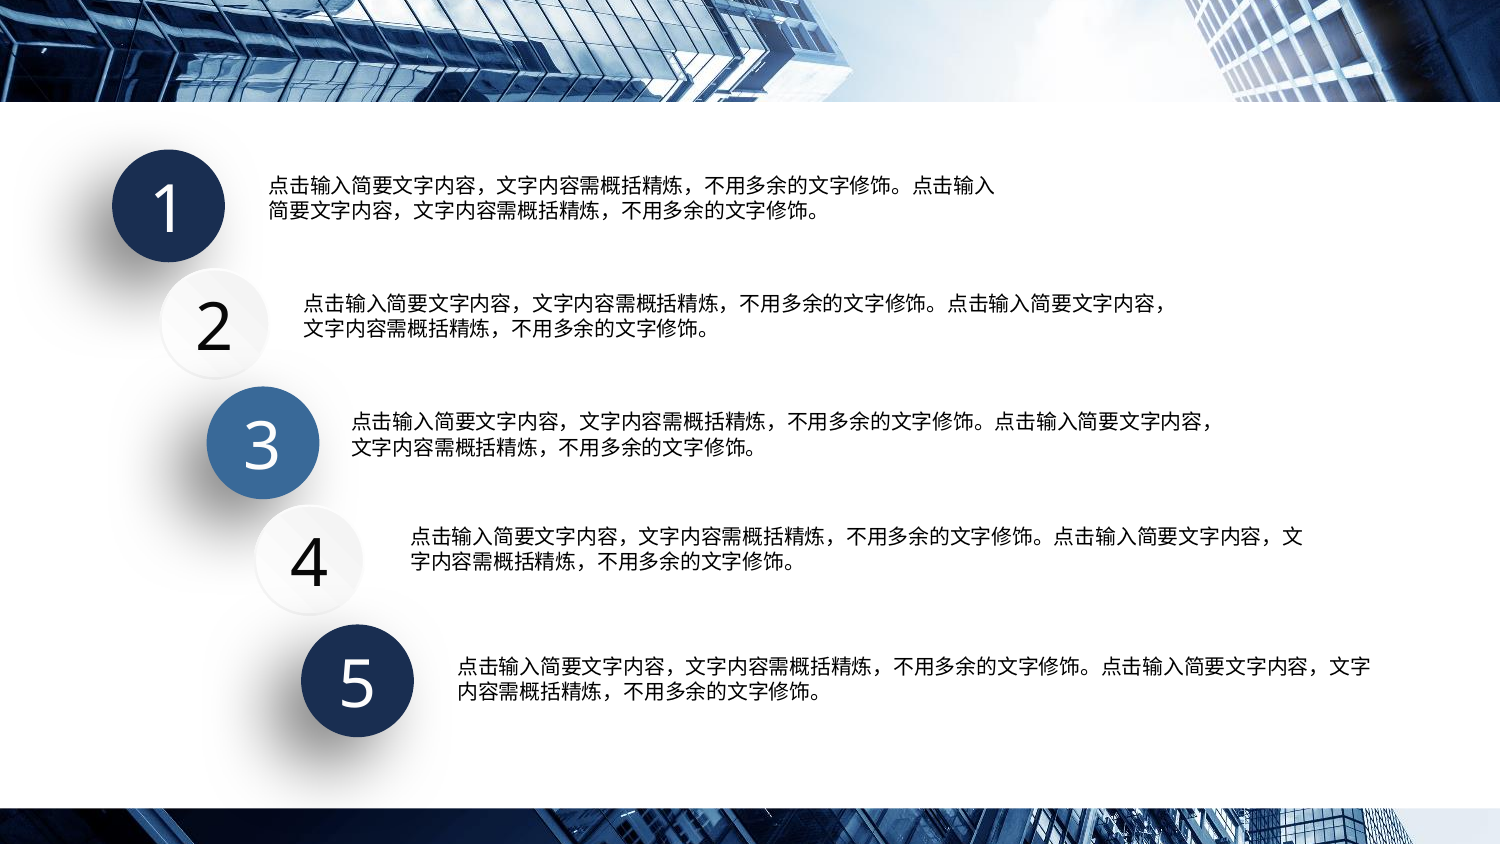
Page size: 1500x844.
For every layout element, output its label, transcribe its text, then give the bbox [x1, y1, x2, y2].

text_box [253, 504, 365, 616]
text_box 5 [300, 623, 415, 739]
text_box 点击输入简要文字内容，文字内容需概括精炼，不用多余的文字修饰。点击输入简要文字内容，文字内容需概括精炼，不用多余的文字修饰。 [395, 516, 1329, 581]
text_box 3 [205, 385, 321, 501]
picture [0, 0, 1500, 102]
text_box [472, 60, 1028, 138]
text_box 点击输入简要文字内容，文字内容需概括精炼，不用多余的文字修饰。点击输入简要文字内容，文字内容需概括精炼，不用多余的文字修饰。 [336, 401, 1247, 467]
text_box 1 [111, 148, 226, 264]
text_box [159, 268, 271, 380]
text_box 点击输入简要文字内容，文字内容需概括精炼，不用多余的文字修饰。点击输入简要文字内容，文字内容需概括精炼，不用多余的文字修饰。 [253, 165, 1022, 231]
picture [0, 809, 1500, 844]
text_box 点击输入简要文字内容，文字内容需概括精炼，不用多余的文字修饰。点击输入简要文字内容，文字内容需概括精炼，不用多余的文字修饰。 [442, 646, 1400, 711]
text_box 点击输入简要文字内容，文字内容需概括精炼，不用多余的文字修饰。点击输入简要文字内容，文字内容需概括精炼，不用多余的文字修饰。 [289, 282, 1187, 348]
